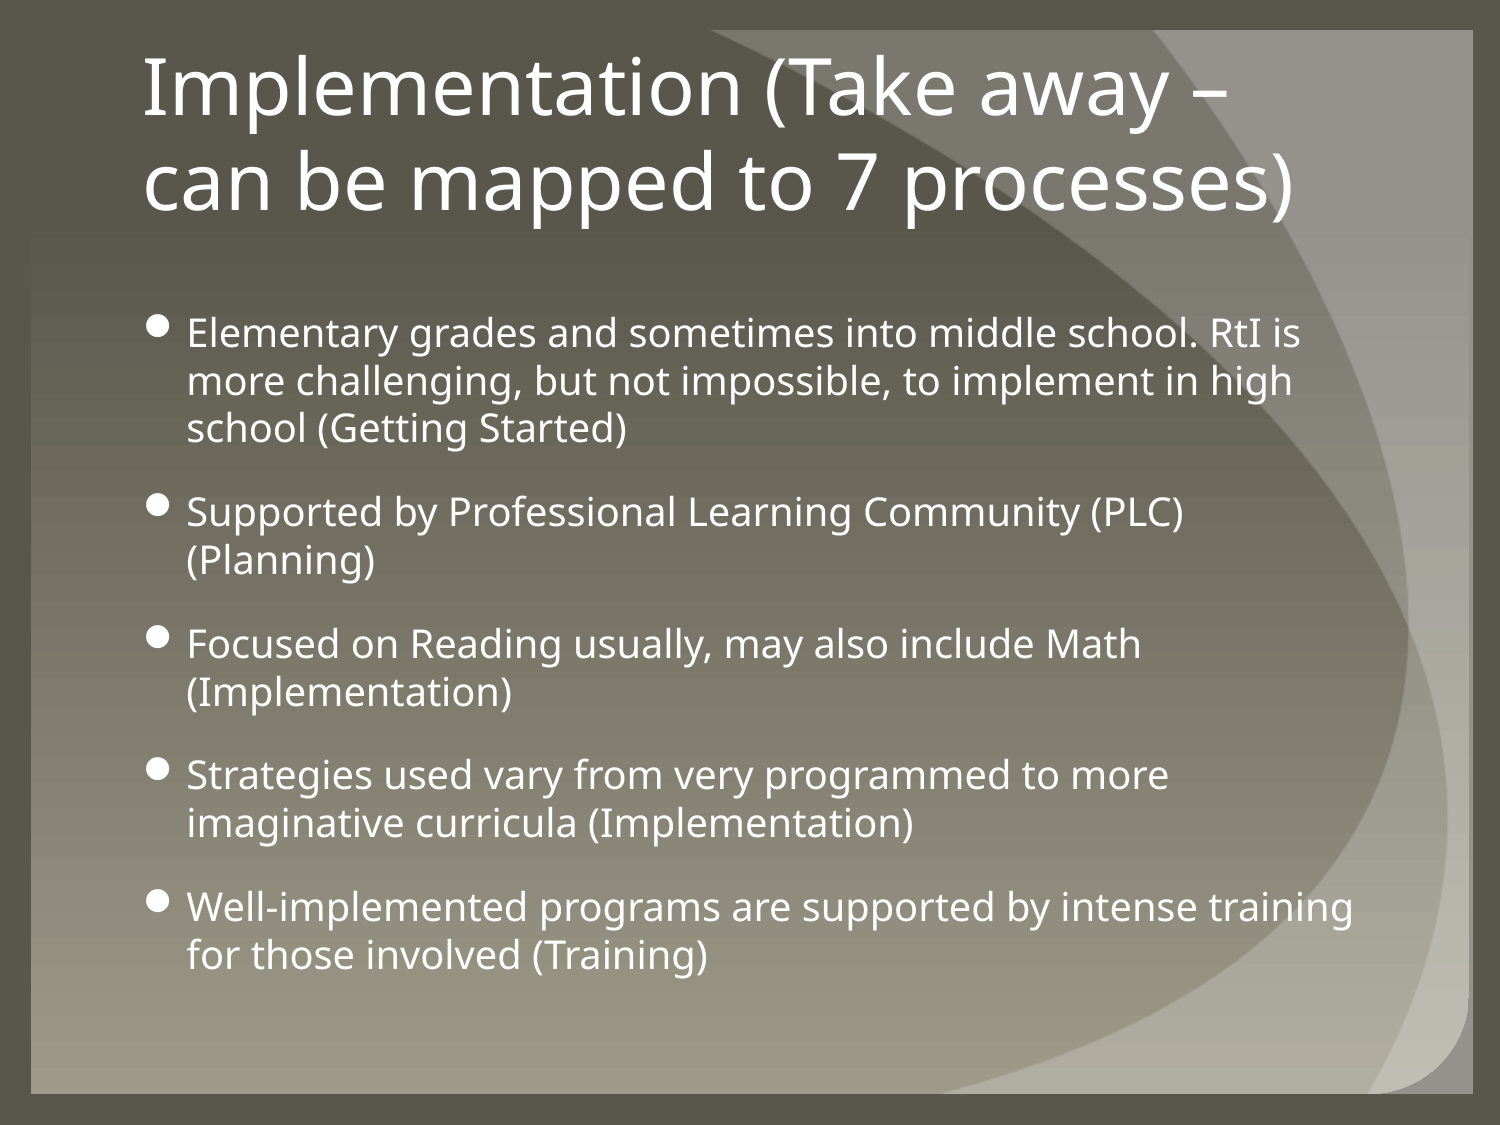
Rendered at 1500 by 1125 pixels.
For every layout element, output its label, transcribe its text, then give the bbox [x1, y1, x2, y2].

title Implementation (Take away – can be mapped to 7 processes) [127, 62, 1372, 234]
picture [24, 30, 1473, 1094]
list Elementary grades and sometimes into middle school. RtI is more challenging, but not impossible, to implement in high school (Getting Started) Supported by Professional Learning Community (PLC) (Planning) Focused on Reading usually, may also include Math (Implementation) Strategies used vary from very programmed to more imaginative curricula (Implementation) Well-implemented programs are supported by intense training for those involved (Training) [127, 299, 1372, 991]
